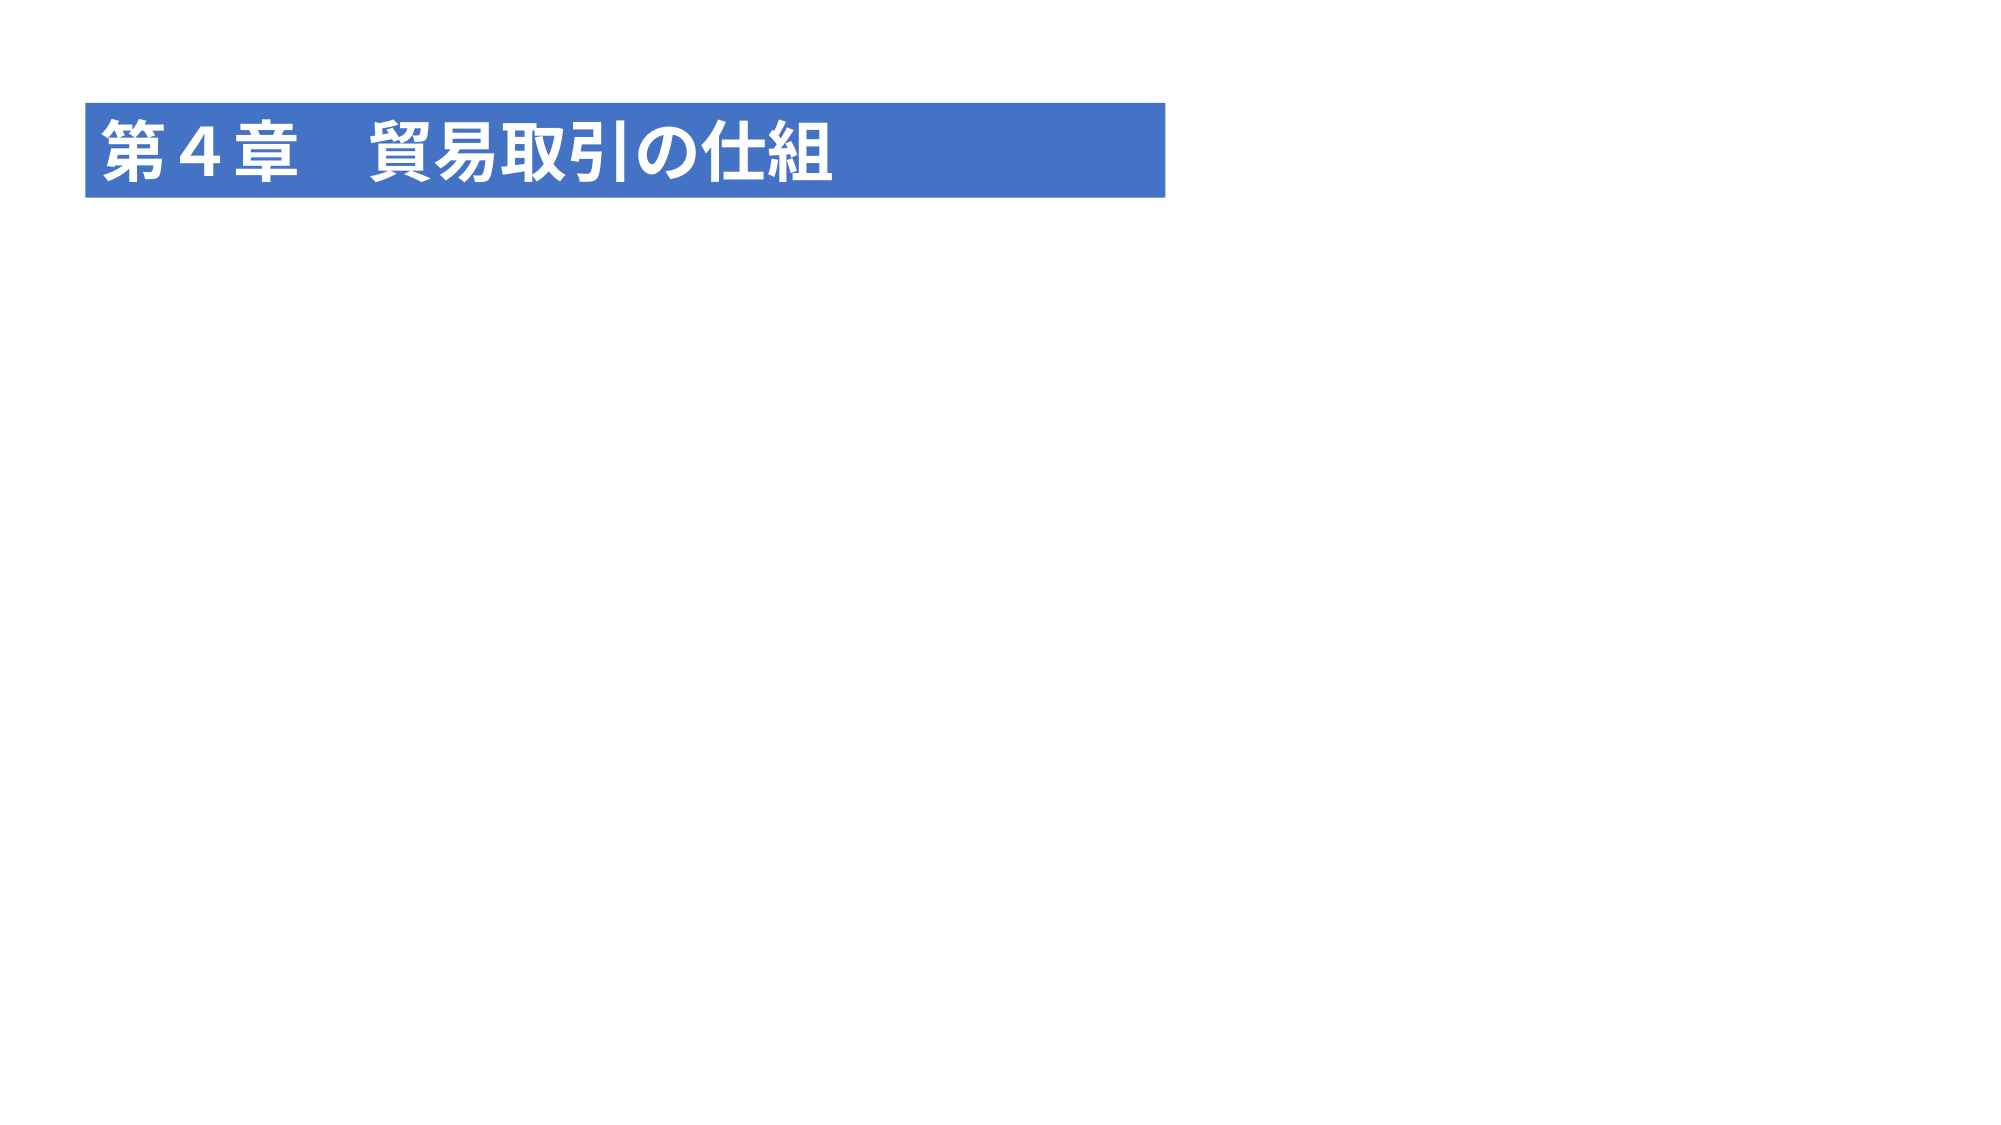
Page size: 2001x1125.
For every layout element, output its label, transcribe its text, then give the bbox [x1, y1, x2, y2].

text_box 第４章 貿易取引の仕組 [85, 102, 1166, 198]
